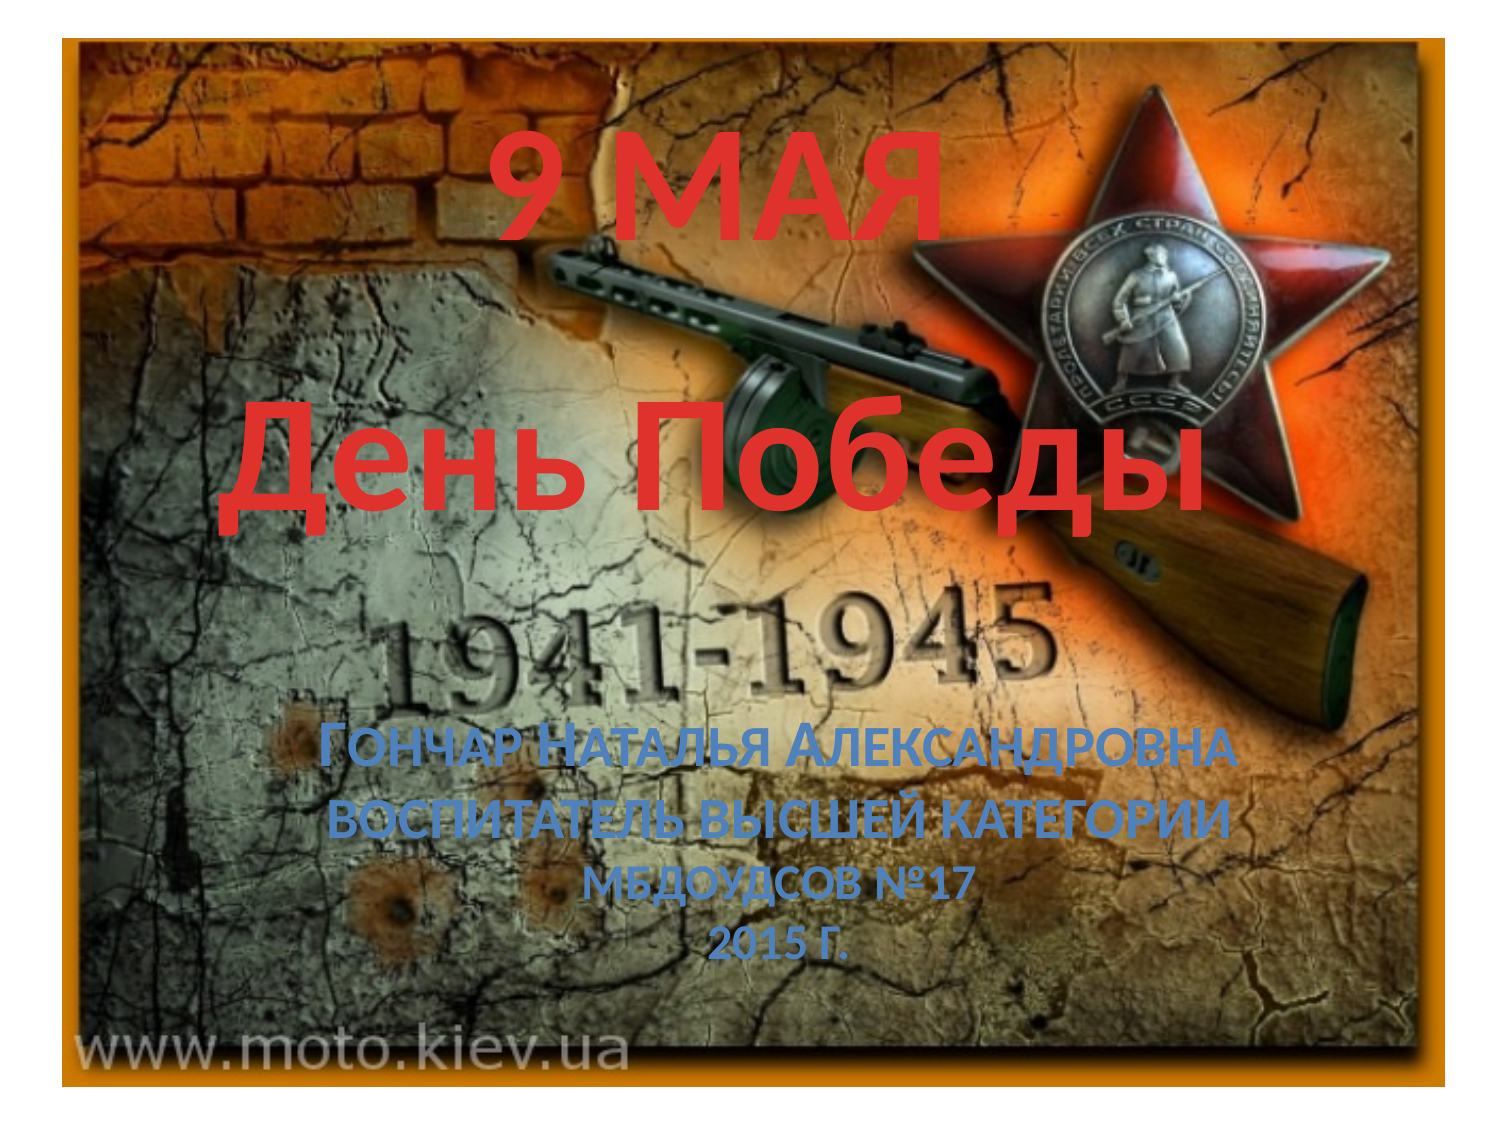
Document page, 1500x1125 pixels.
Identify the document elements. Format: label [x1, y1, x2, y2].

picture [62, 38, 1445, 1088]
